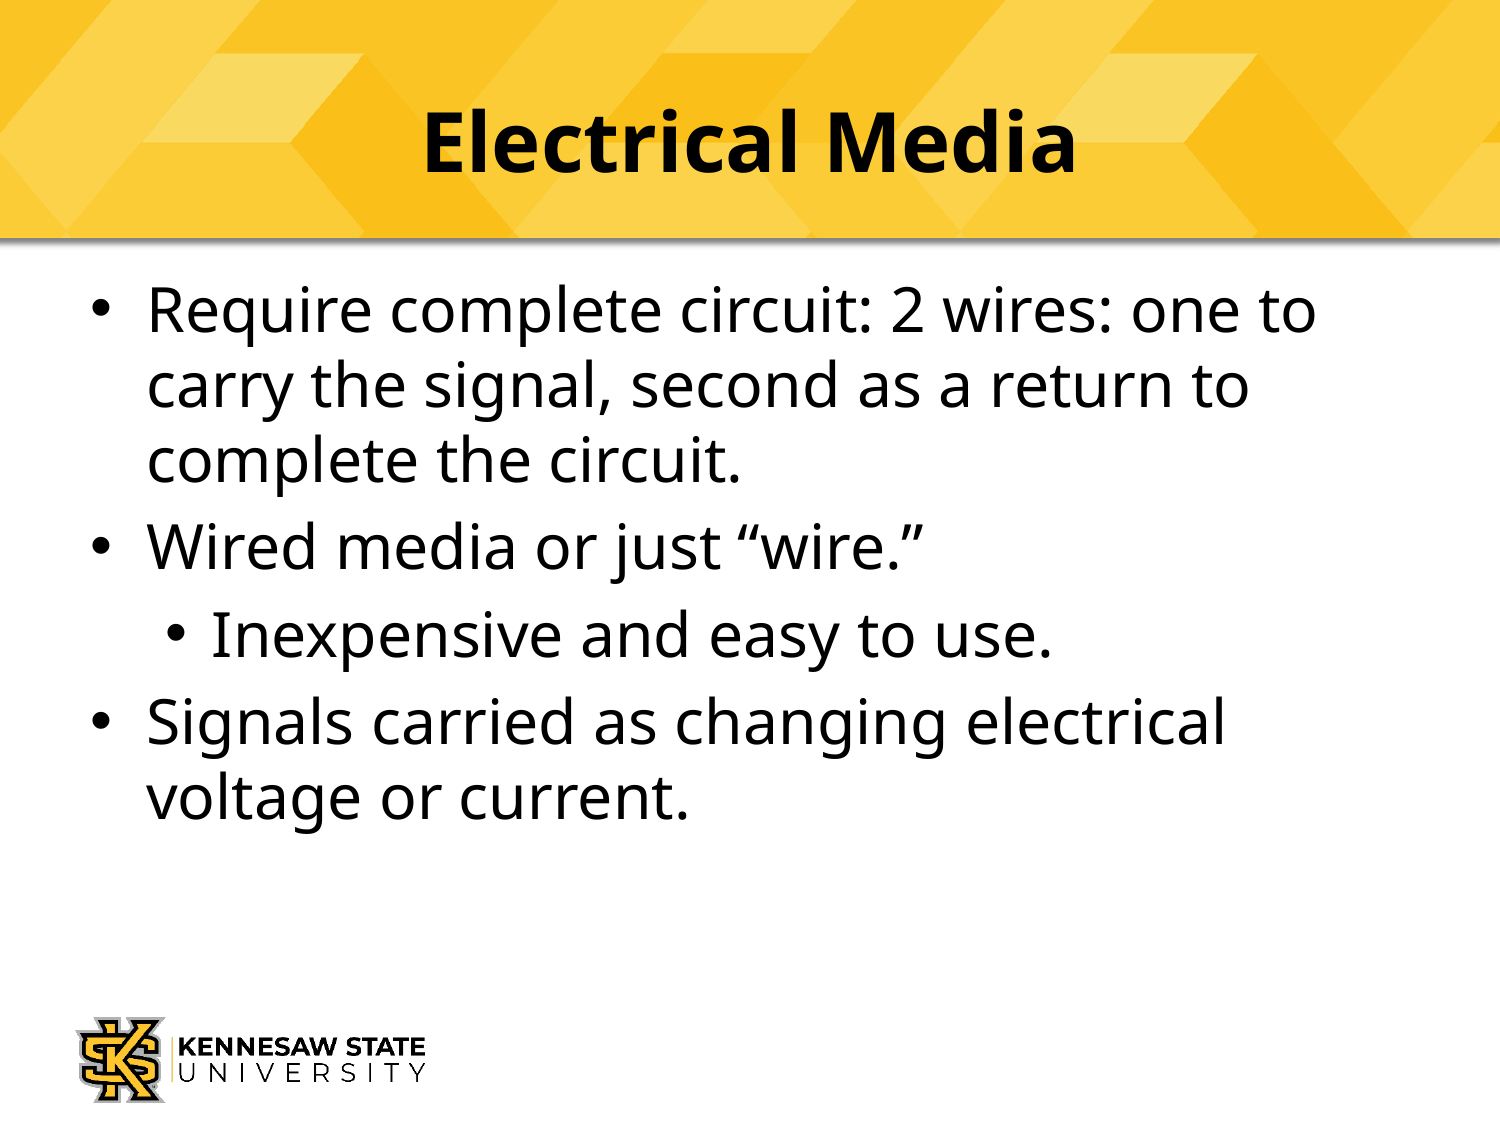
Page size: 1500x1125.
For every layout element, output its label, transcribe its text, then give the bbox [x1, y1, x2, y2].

picture [75, 1017, 425, 1103]
picture [0, 0, 1500, 251]
list Require complete circuit: 2 wires: one to carry the signal, second as a return to complete the circuit. Wired media or just “wire.” Inexpensive and easy to use. Signals carried as changing electrical voltage or current. [75, 262, 1425, 1005]
title Electrical Media [75, 45, 1425, 233]
